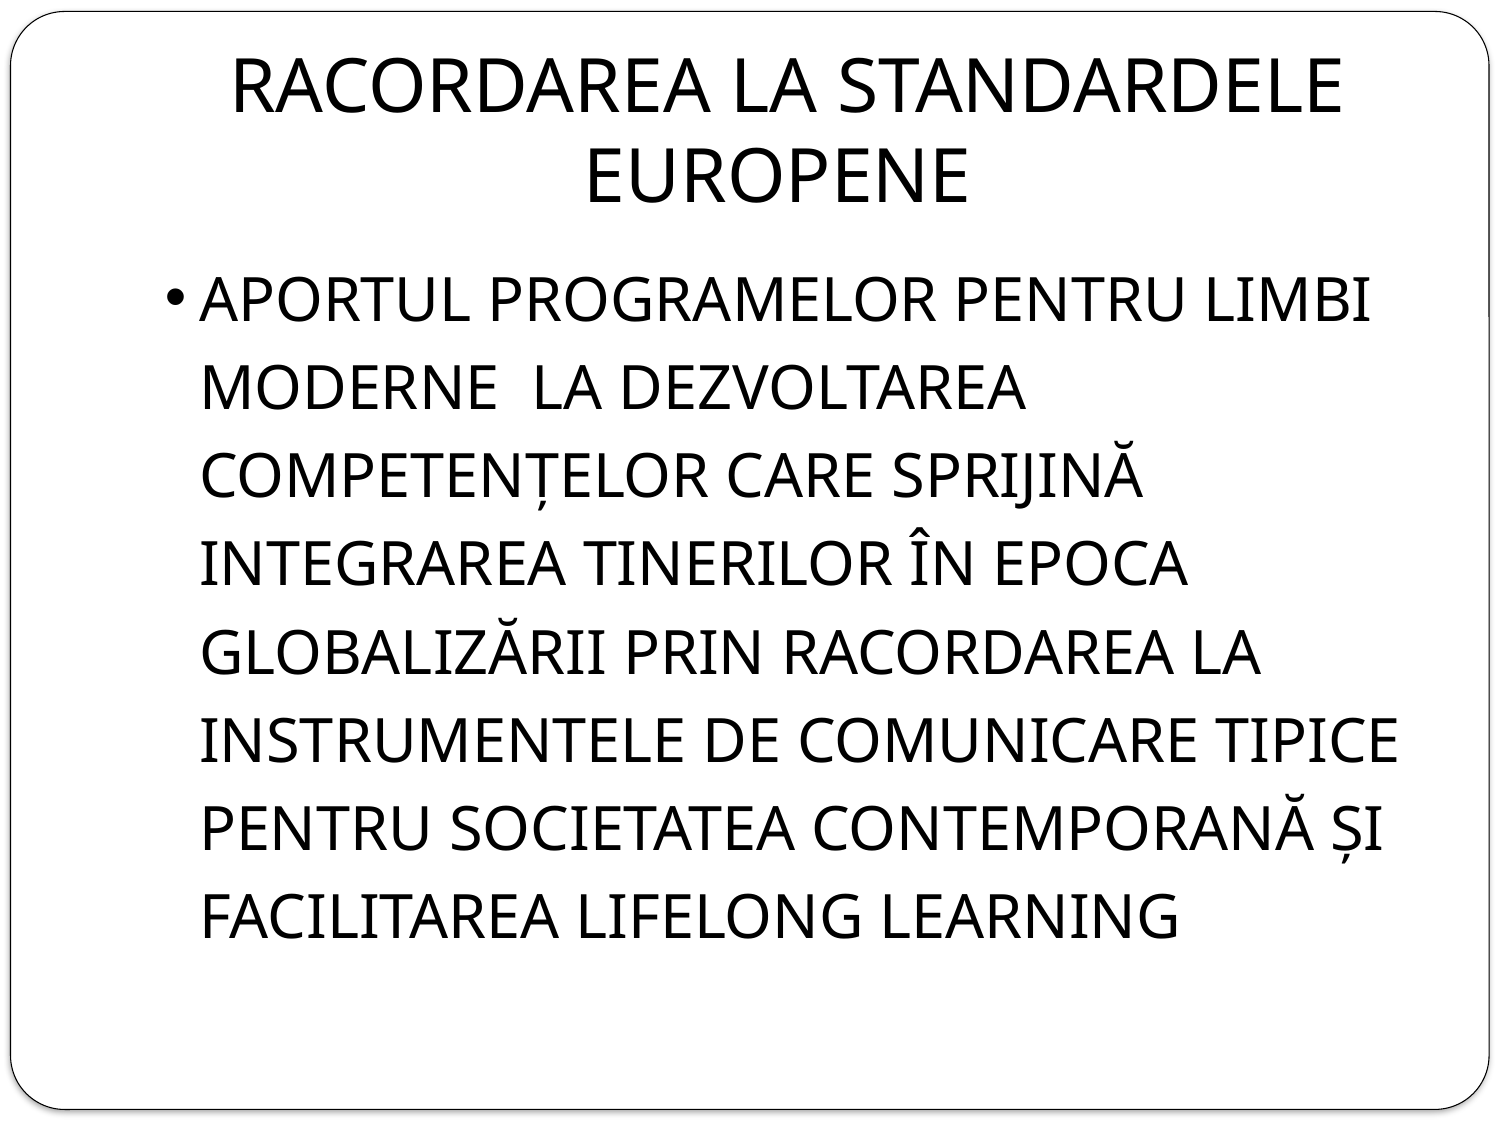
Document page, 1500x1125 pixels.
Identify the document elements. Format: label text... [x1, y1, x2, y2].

list Aportul programelor pentru limbi moderne la dezvoltarea Competențelor care sprijină integrarea tinerilor în epoca globalizării prin racordarea la instrumentele de comunicare tipice pentru societatea contemporană și facilitarea lifelong learning [150, 237, 1425, 988]
title Racordarea la standardele europene [150, 45, 1425, 233]
